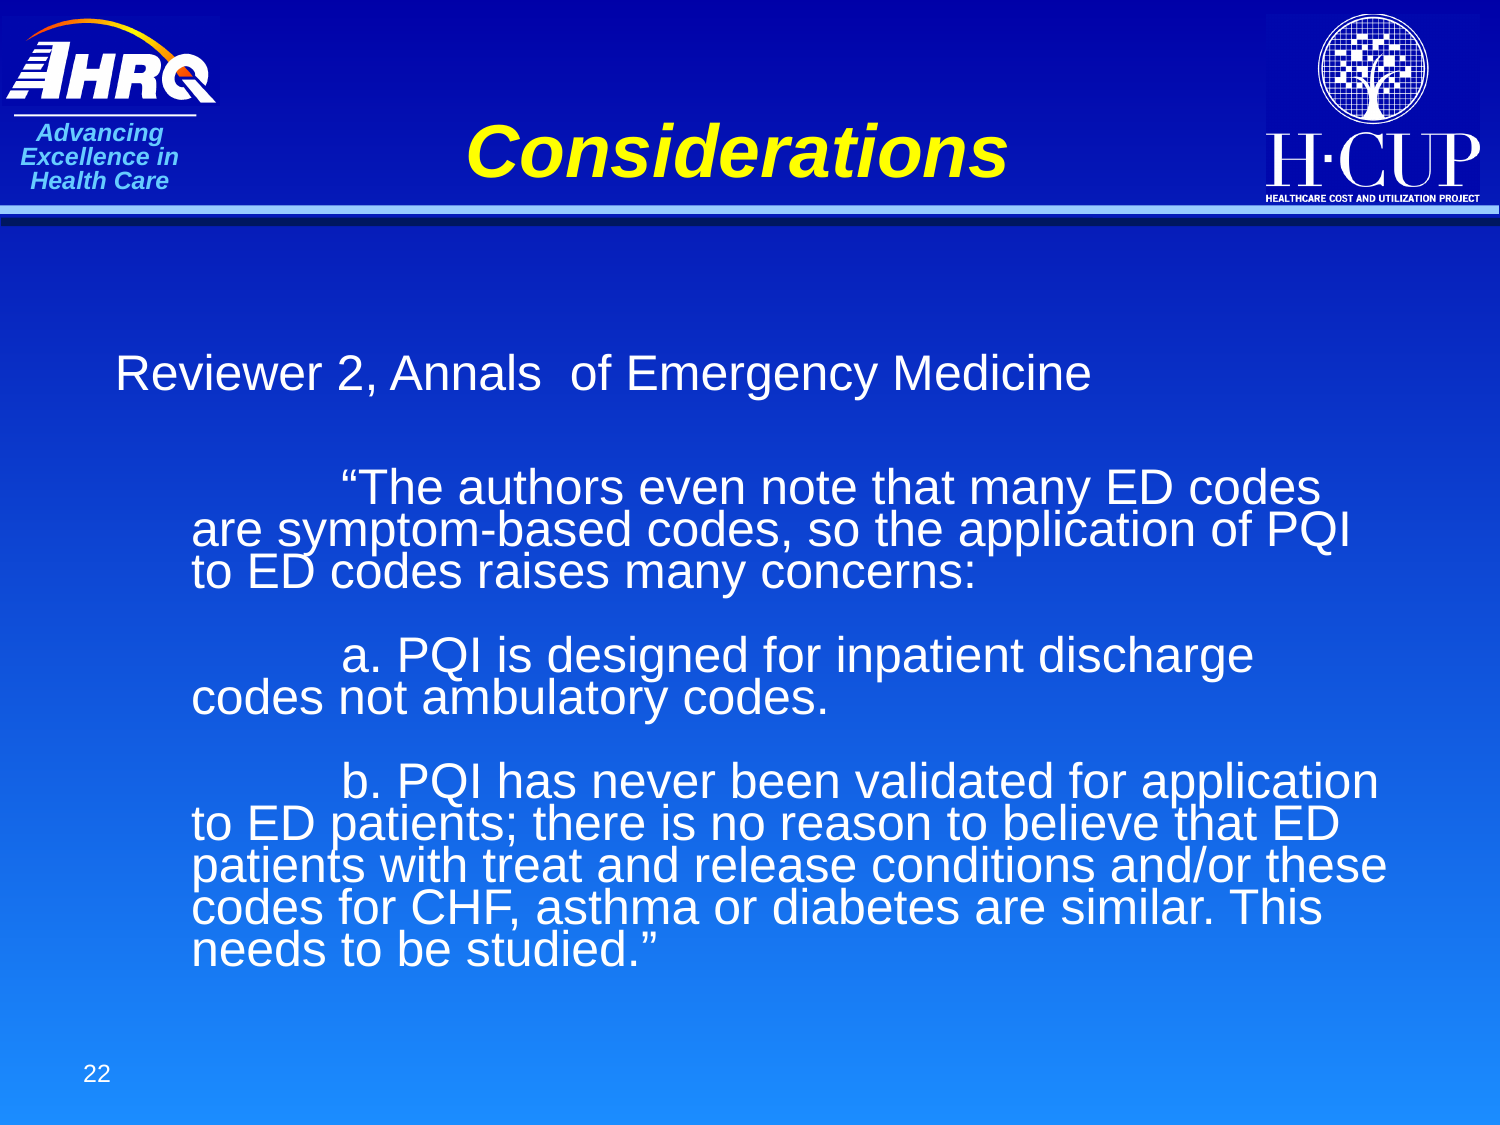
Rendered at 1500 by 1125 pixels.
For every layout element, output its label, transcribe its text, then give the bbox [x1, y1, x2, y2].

slide_number 22 [49, 1049, 145, 1088]
picture [1266, 14, 1480, 202]
list Reviewer 2, Annals of Emergency Medicine “The authors even note that many ED codes are symptom-based codes, so the application of PQI to ED codes raises many concerns: a. PQI is designed for inpatient discharge codes not ambulatory codes. b. PQI has never been validated for application to ED patients; there is no reason to believe that ED patients with treat and release conditions and/or these codes for CHF, asthma or diabetes are similar. This needs to be studied.” [99, 274, 1412, 1026]
picture [2, 16, 220, 106]
title Considerations [238, 74, 1238, 202]
